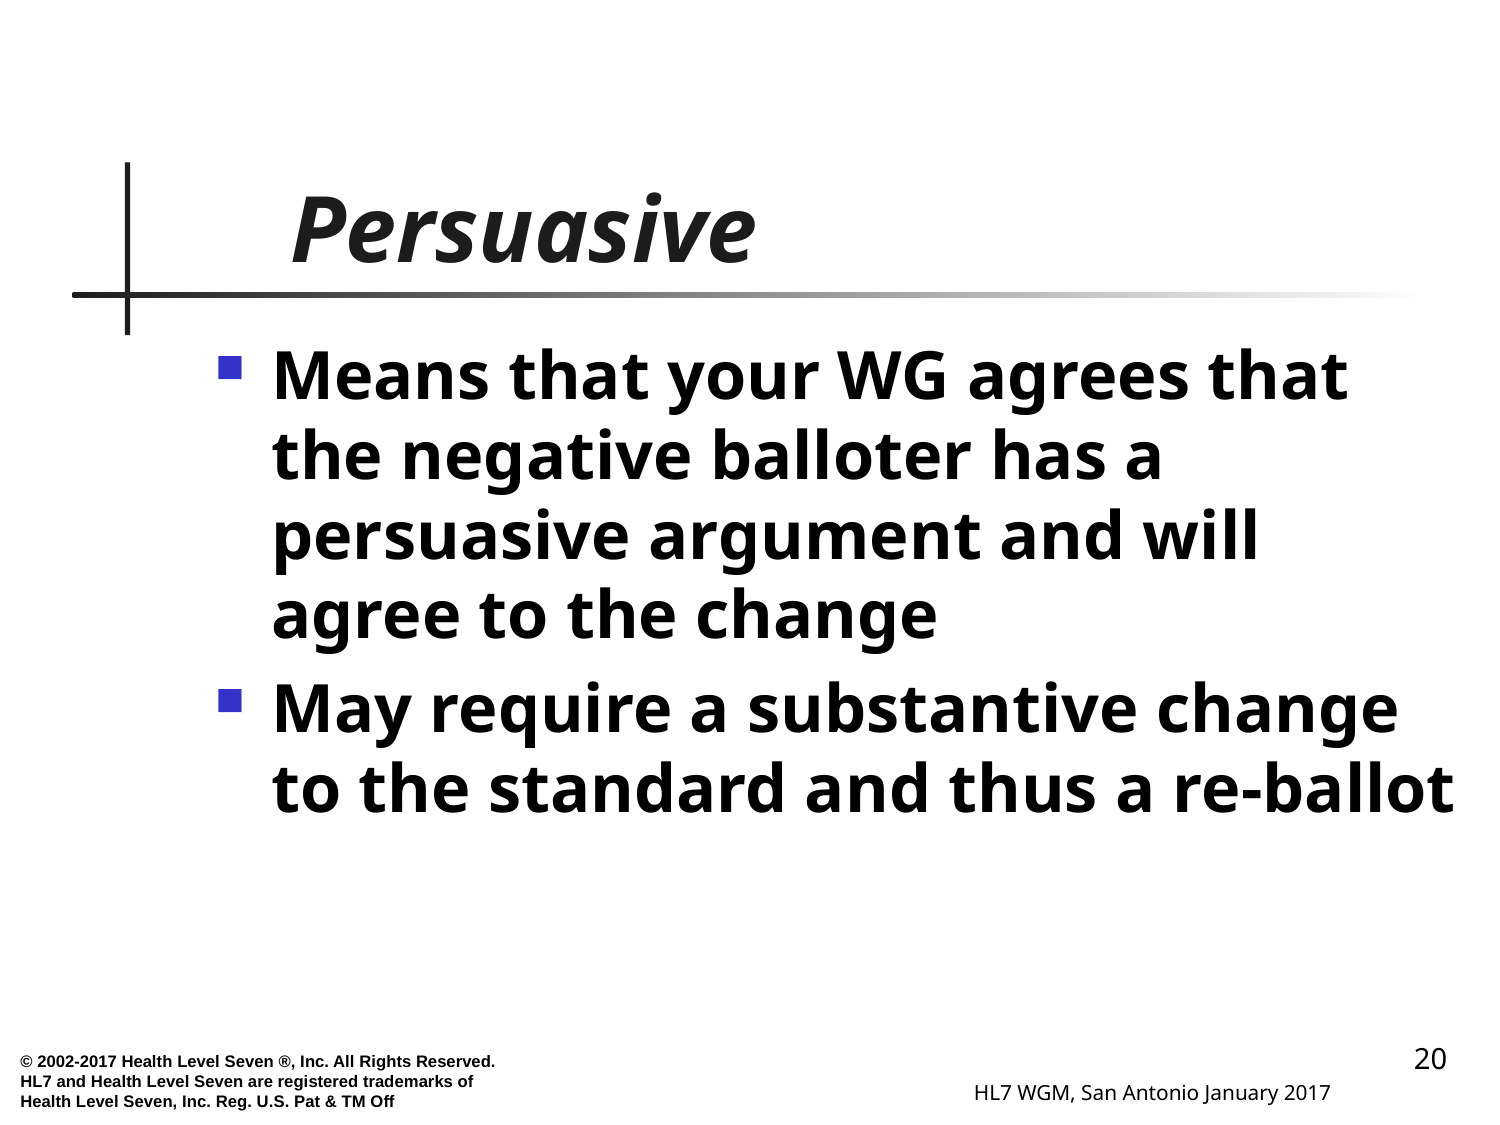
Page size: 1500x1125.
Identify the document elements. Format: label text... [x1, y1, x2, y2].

title Persuasive [274, 101, 1468, 289]
list Means that your WG agrees that the negative balloter has a persuasive argument and will agree to the change May require a substantive change to the standard and thus a re-ballot [199, 324, 1476, 1001]
slide_number 20 [1149, 1012, 1463, 1088]
